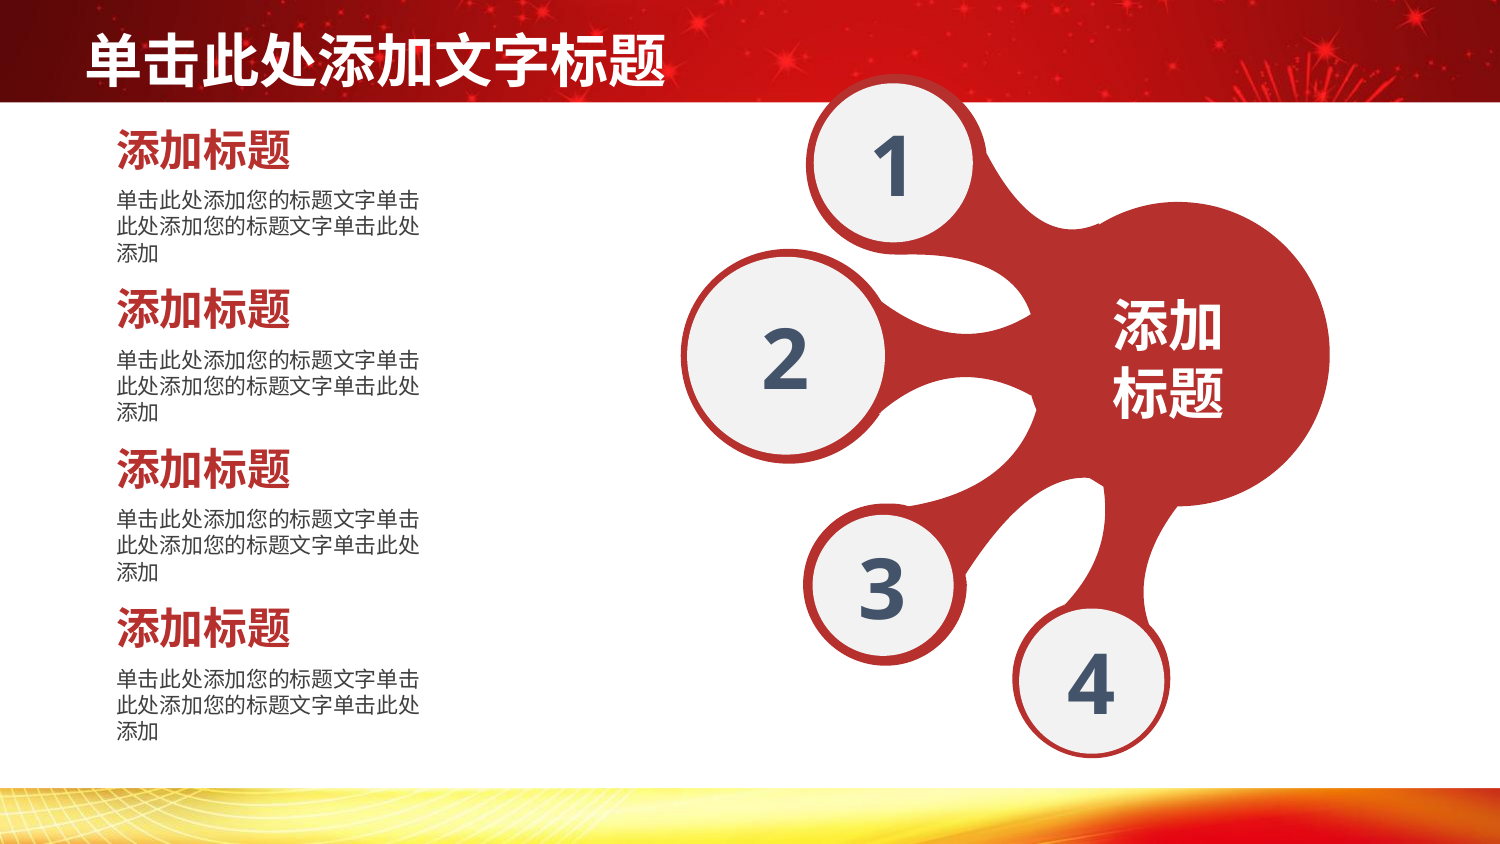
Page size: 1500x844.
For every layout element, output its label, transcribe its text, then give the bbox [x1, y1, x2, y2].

picture [0, 0, 1500, 102]
text_box 添加标题 [101, 274, 381, 342]
text_box 添加标题 [101, 593, 381, 661]
text_box 添加标题 [101, 434, 381, 502]
text_box [802, 72, 1331, 760]
text_box 单击此处添加您的标题文字单击此处添加您的标题文字单击此处添加 [101, 498, 457, 592]
text_box 单击此处添加您的标题文字单击此处添加您的标题文字单击此处添加 [101, 338, 457, 433]
picture [0, 789, 1500, 844]
text_box 1 [812, 82, 974, 244]
text_box 单击此处添加您的标题文字单击此处添加您的标题文字单击此处添加 [101, 657, 457, 752]
text_box 3 [811, 513, 955, 657]
text_box 添加标题 [101, 115, 381, 183]
text_box 单击此处添加您的标题文字单击此处添加您的标题文字单击此处添加 [101, 179, 457, 273]
text_box 添加 标题 [1029, 282, 1309, 433]
text_box 4 [1018, 607, 1166, 755]
text_box 2 [686, 255, 886, 456]
text_box [679, 247, 1029, 465]
